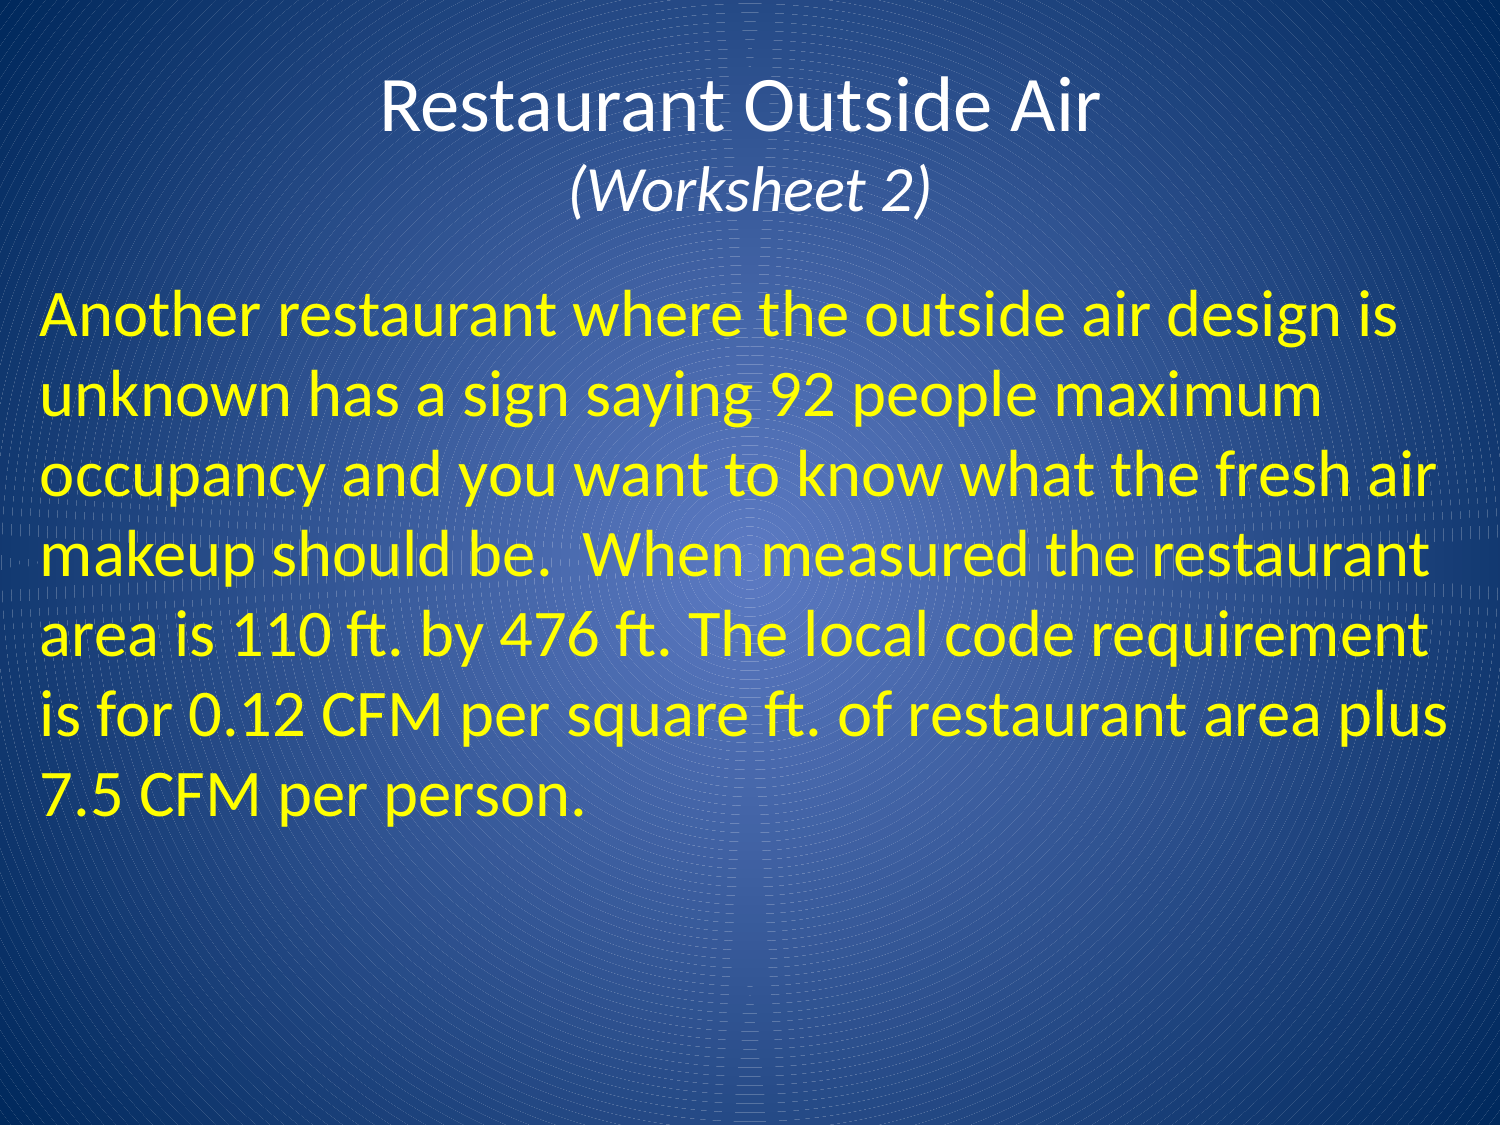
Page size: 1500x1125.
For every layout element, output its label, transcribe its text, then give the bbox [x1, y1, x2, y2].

title Restaurant Outside Air (Worksheet 2) [75, 45, 1425, 233]
list Another restaurant where the outside air design is unknown has a sign saying 92 people maximum occupancy and you want to know what the fresh air makeup should be. When measured the restaurant area is 110 ft. by 476 ft. The local code requirement is for 0.12 CFM per square ft. of restaurant area plus 7.5 CFM per person. [24, 262, 1500, 1005]
